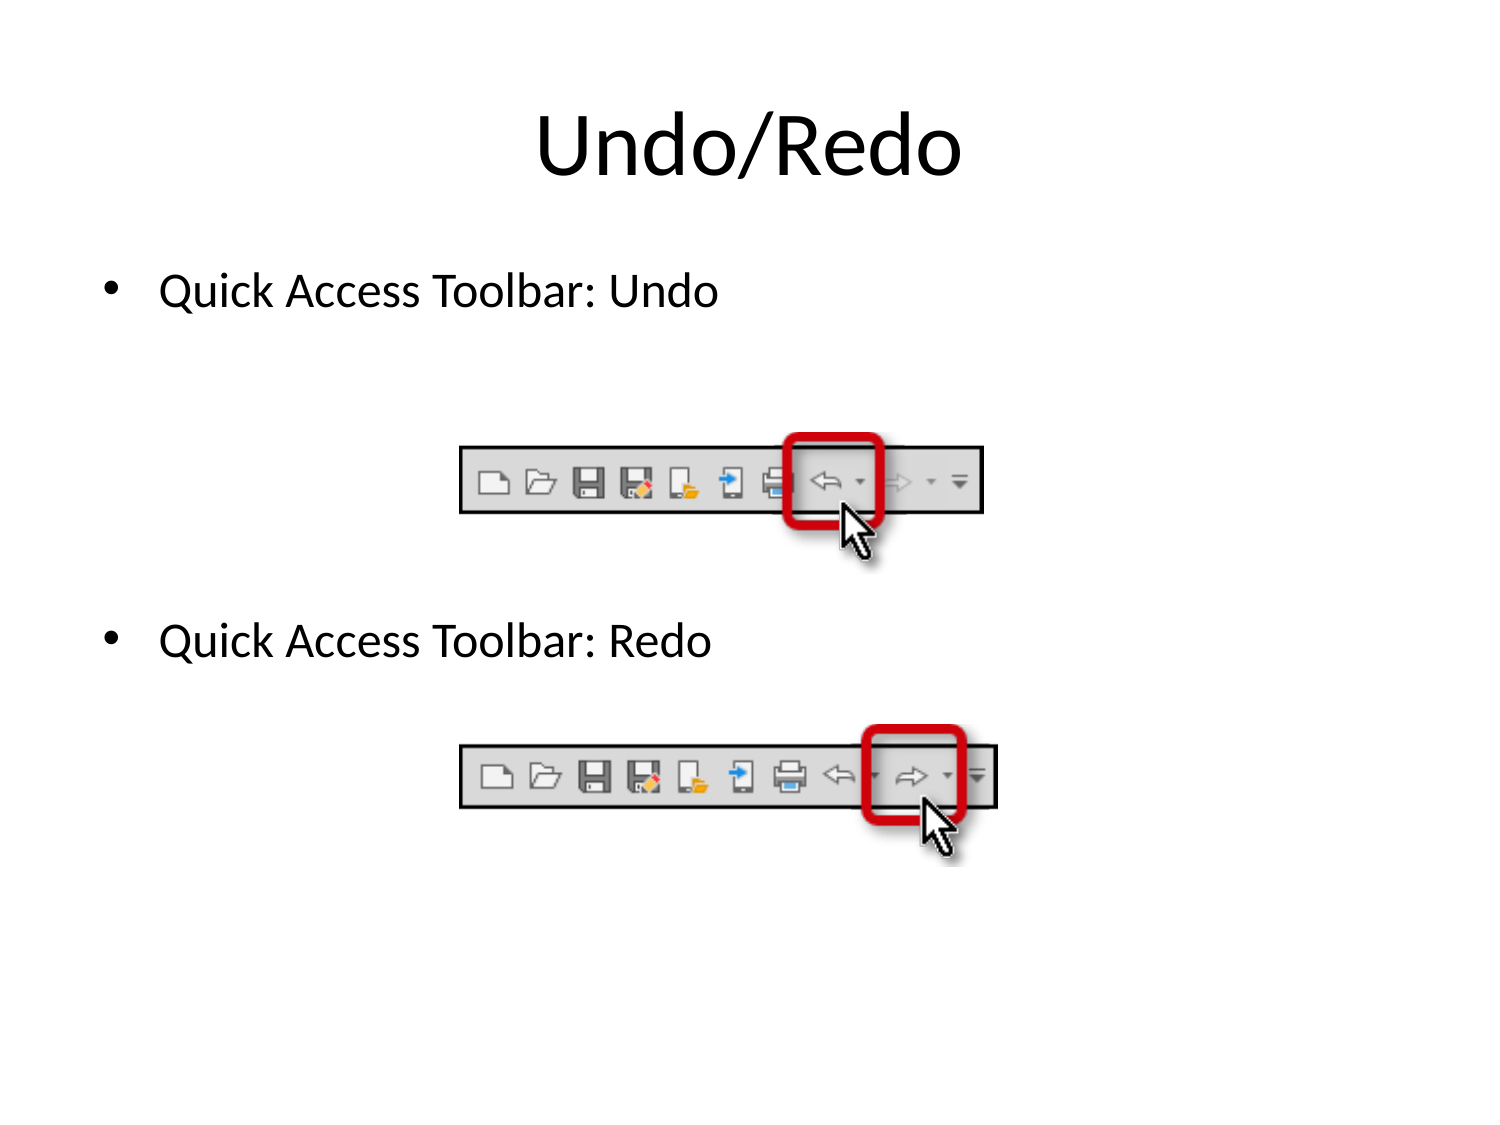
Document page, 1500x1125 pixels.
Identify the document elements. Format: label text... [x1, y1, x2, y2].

title Undo/Redo [75, 45, 1425, 233]
picture [459, 431, 985, 575]
list Quick Access Toolbar: Undo Quick Access Toolbar: Redo [87, 249, 800, 950]
picture [459, 724, 998, 868]
